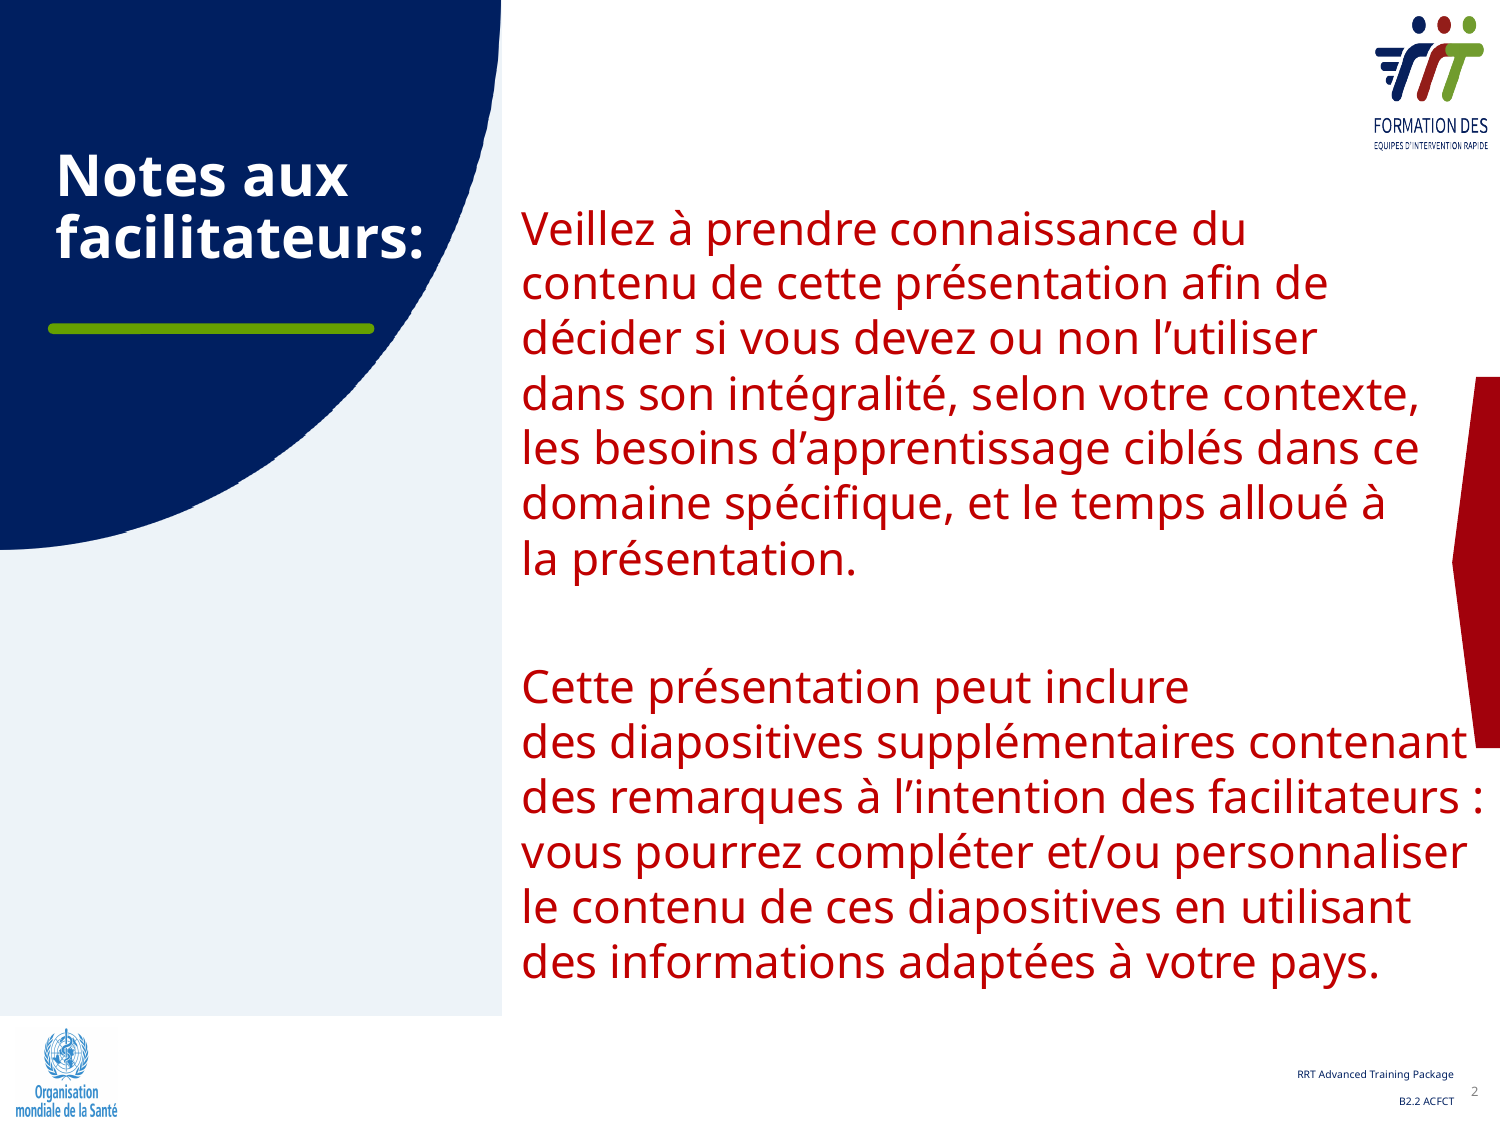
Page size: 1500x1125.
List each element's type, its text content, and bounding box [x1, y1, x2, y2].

picture [0, 0, 502, 1018]
list Veillez à prendre connaissance du contenu de cette présentation afin de décider si vous devez ou non l’utiliser dans son intégralité, selon votre contexte, les besoins d’apprentissage ciblés dans ce domaine spécifique, et le temps alloué à la présentation. Cette présentation peut inclure des diapositives supplémentaires contenant des remarques à l’intention des facilitateurs : vous pourrez compléter et/ou personnaliser le contenu de ces diapositives en utilisant des informations adaptées à votre pays. [521, 198, 1500, 989]
text_box [47, 323, 375, 335]
picture [1374, 15, 1488, 151]
title Notes aux facilitateurs: [47, 109, 451, 309]
picture [15, 1027, 118, 1118]
